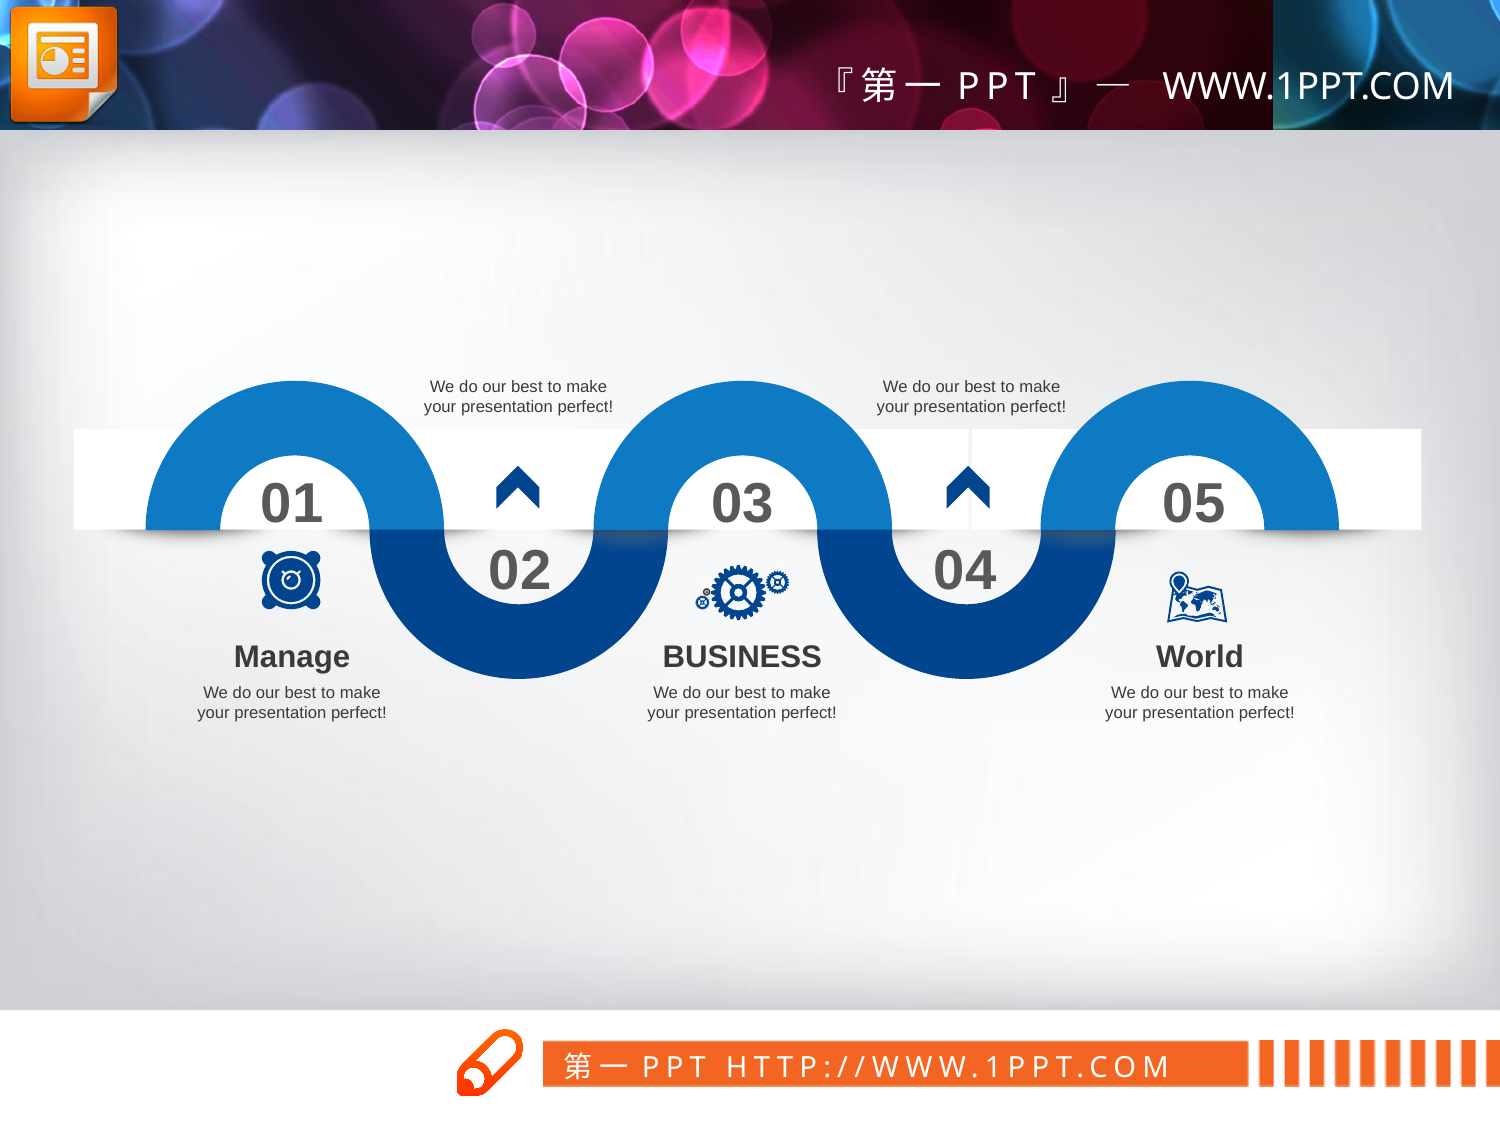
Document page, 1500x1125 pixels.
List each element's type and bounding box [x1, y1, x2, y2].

text_box [816, 370, 1201, 680]
text_box [593, 380, 969, 729]
text_box [369, 370, 748, 680]
text_box [73, 380, 524, 729]
text_box [1040, 380, 1422, 729]
picture [543, 1040, 1500, 1087]
picture [0, 0, 1500, 1012]
